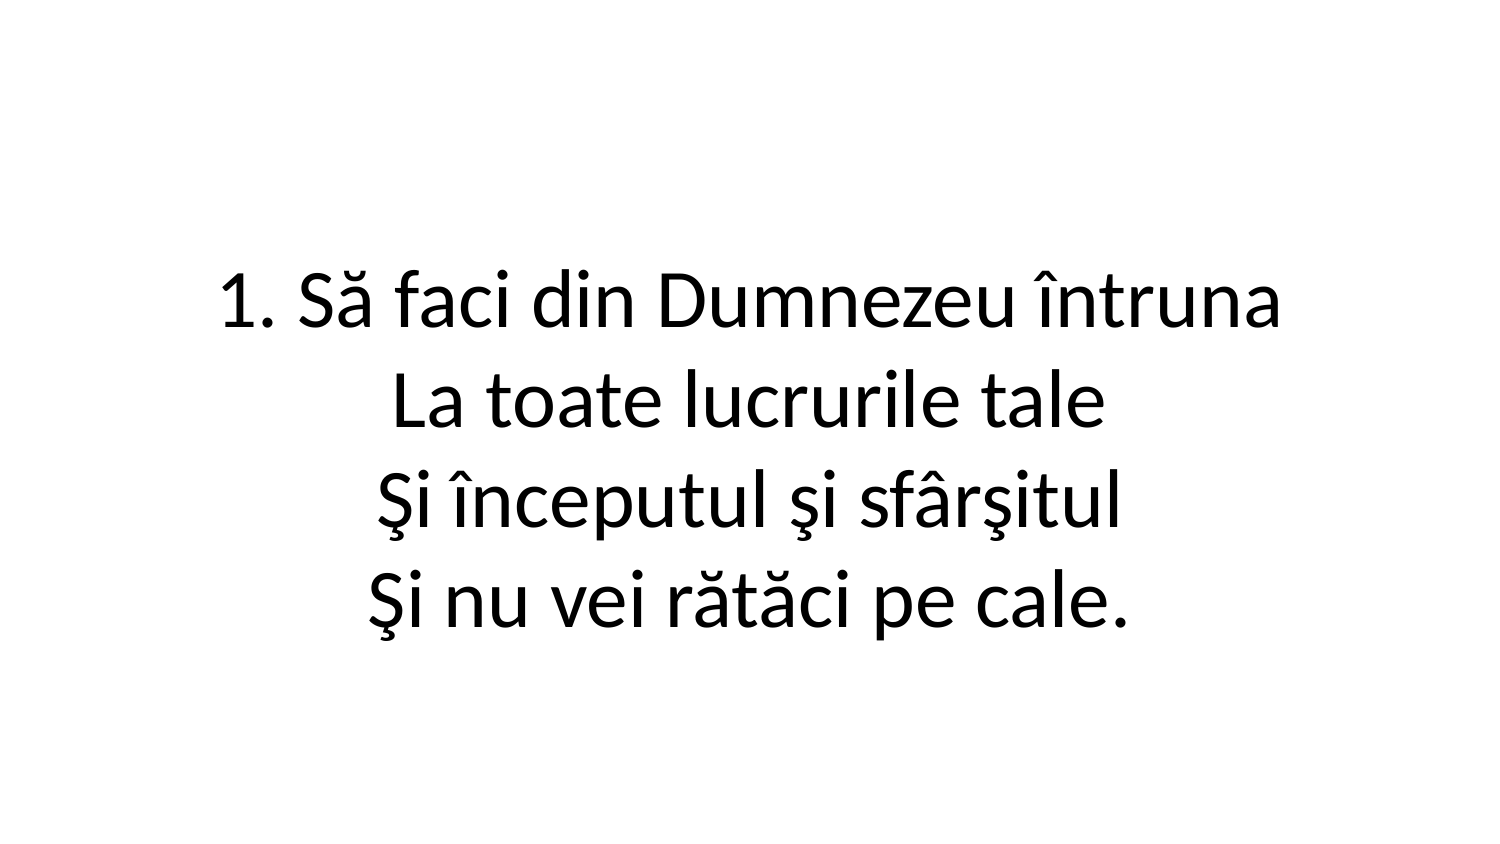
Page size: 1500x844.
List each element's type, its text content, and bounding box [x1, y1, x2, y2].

text_box 1. Să faci din Dumnezeu întruna La toate lucrurile tale Şi începutul şi sfârşitul Şi nu vei rătăci pe cale. [200, 192, 1299, 652]
